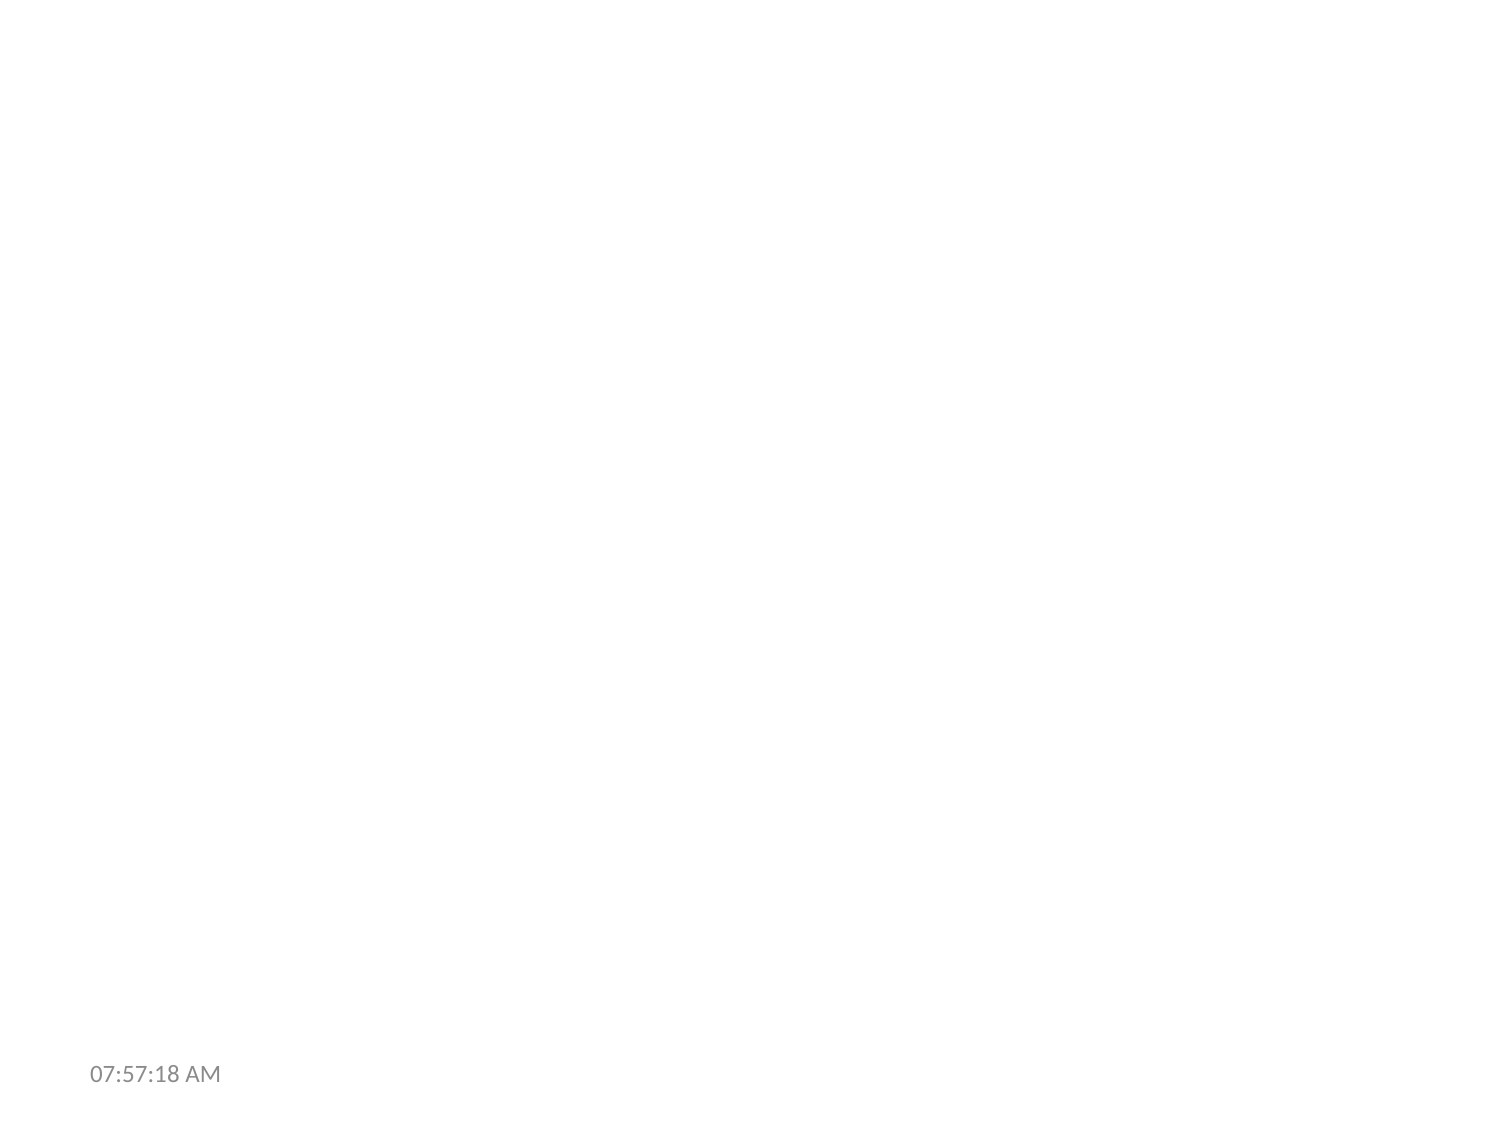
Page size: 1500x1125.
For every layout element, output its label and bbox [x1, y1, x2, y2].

slide_number [75, 1042, 425, 1103]
